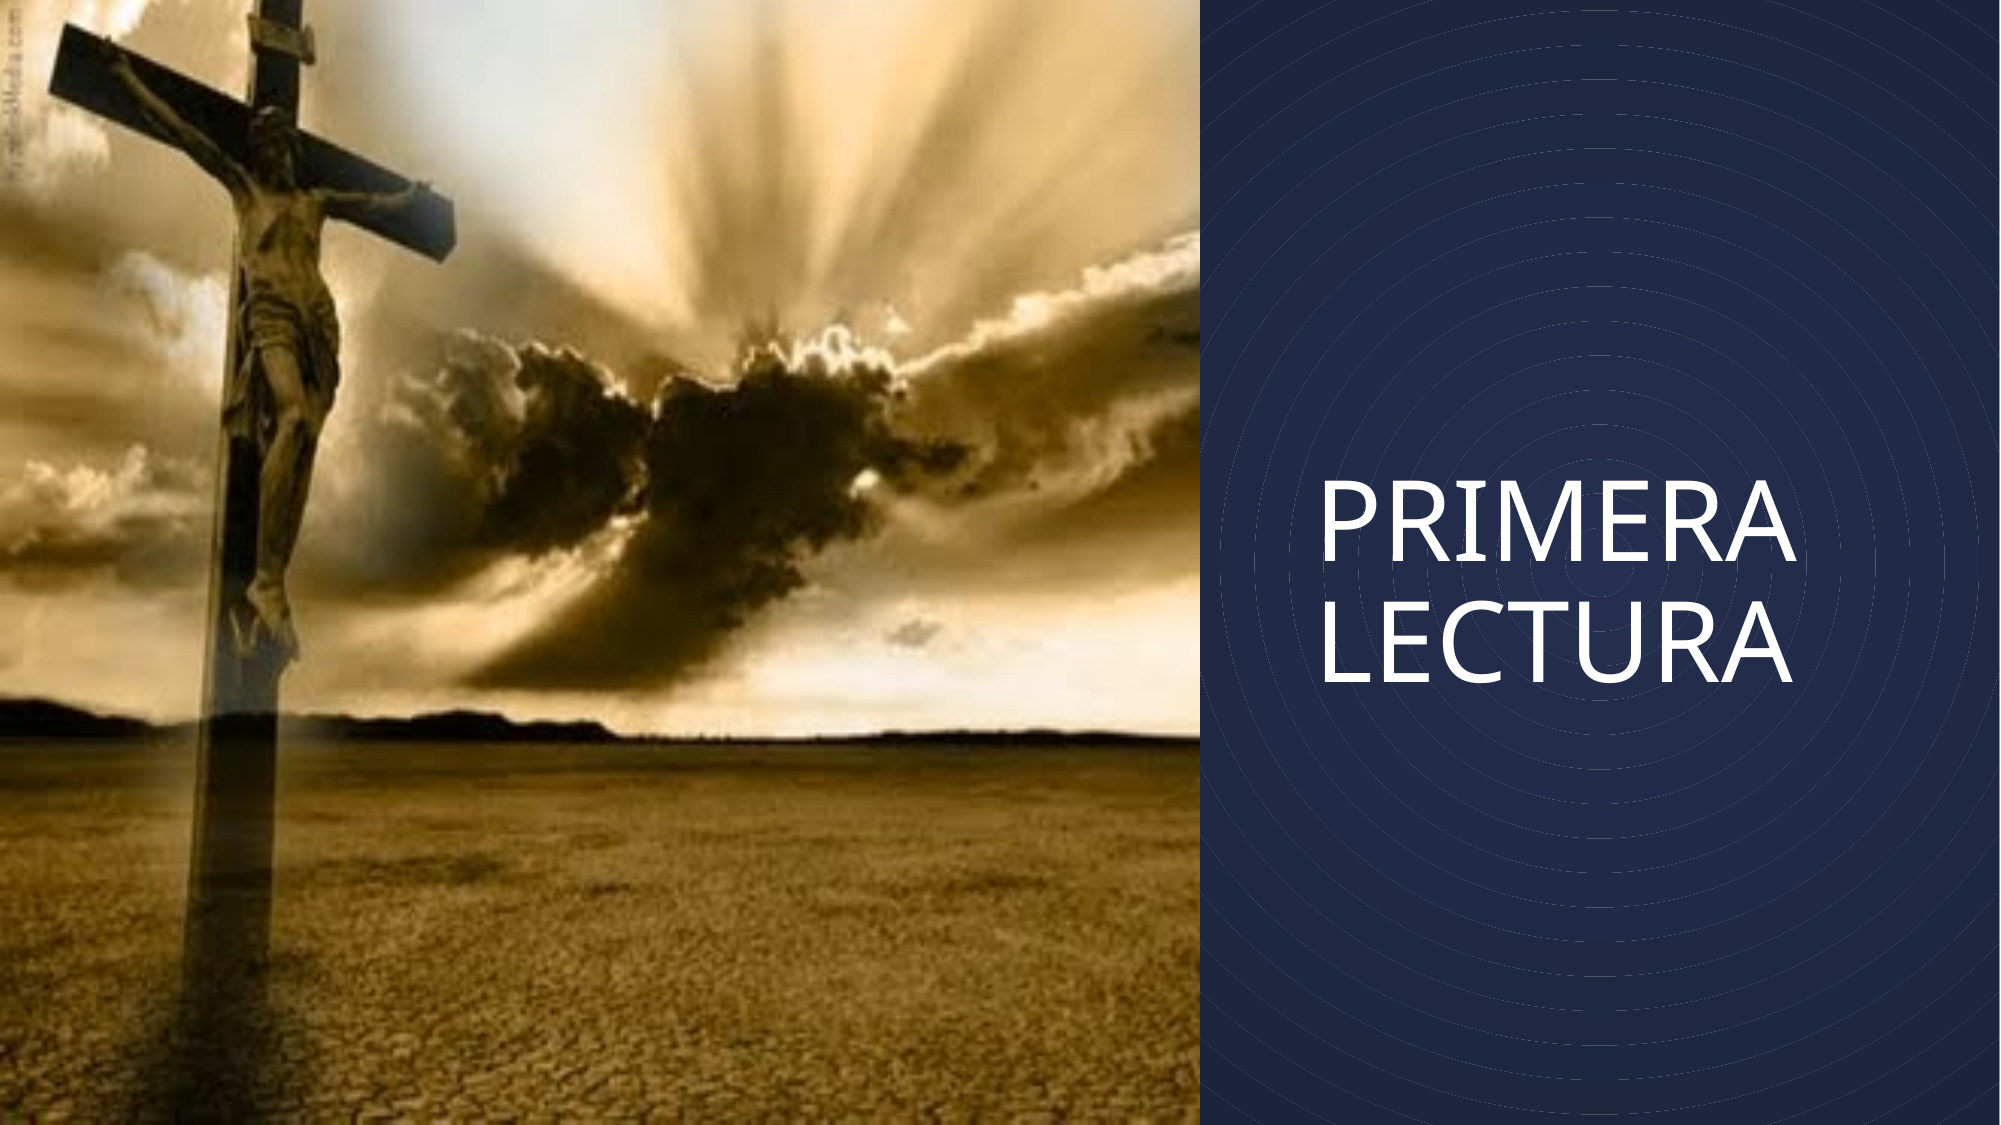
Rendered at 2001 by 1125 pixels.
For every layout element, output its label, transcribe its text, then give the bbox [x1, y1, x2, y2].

title PRIMERA LECTURA [1299, 387, 1825, 715]
picture [0, 0, 1200, 1125]
